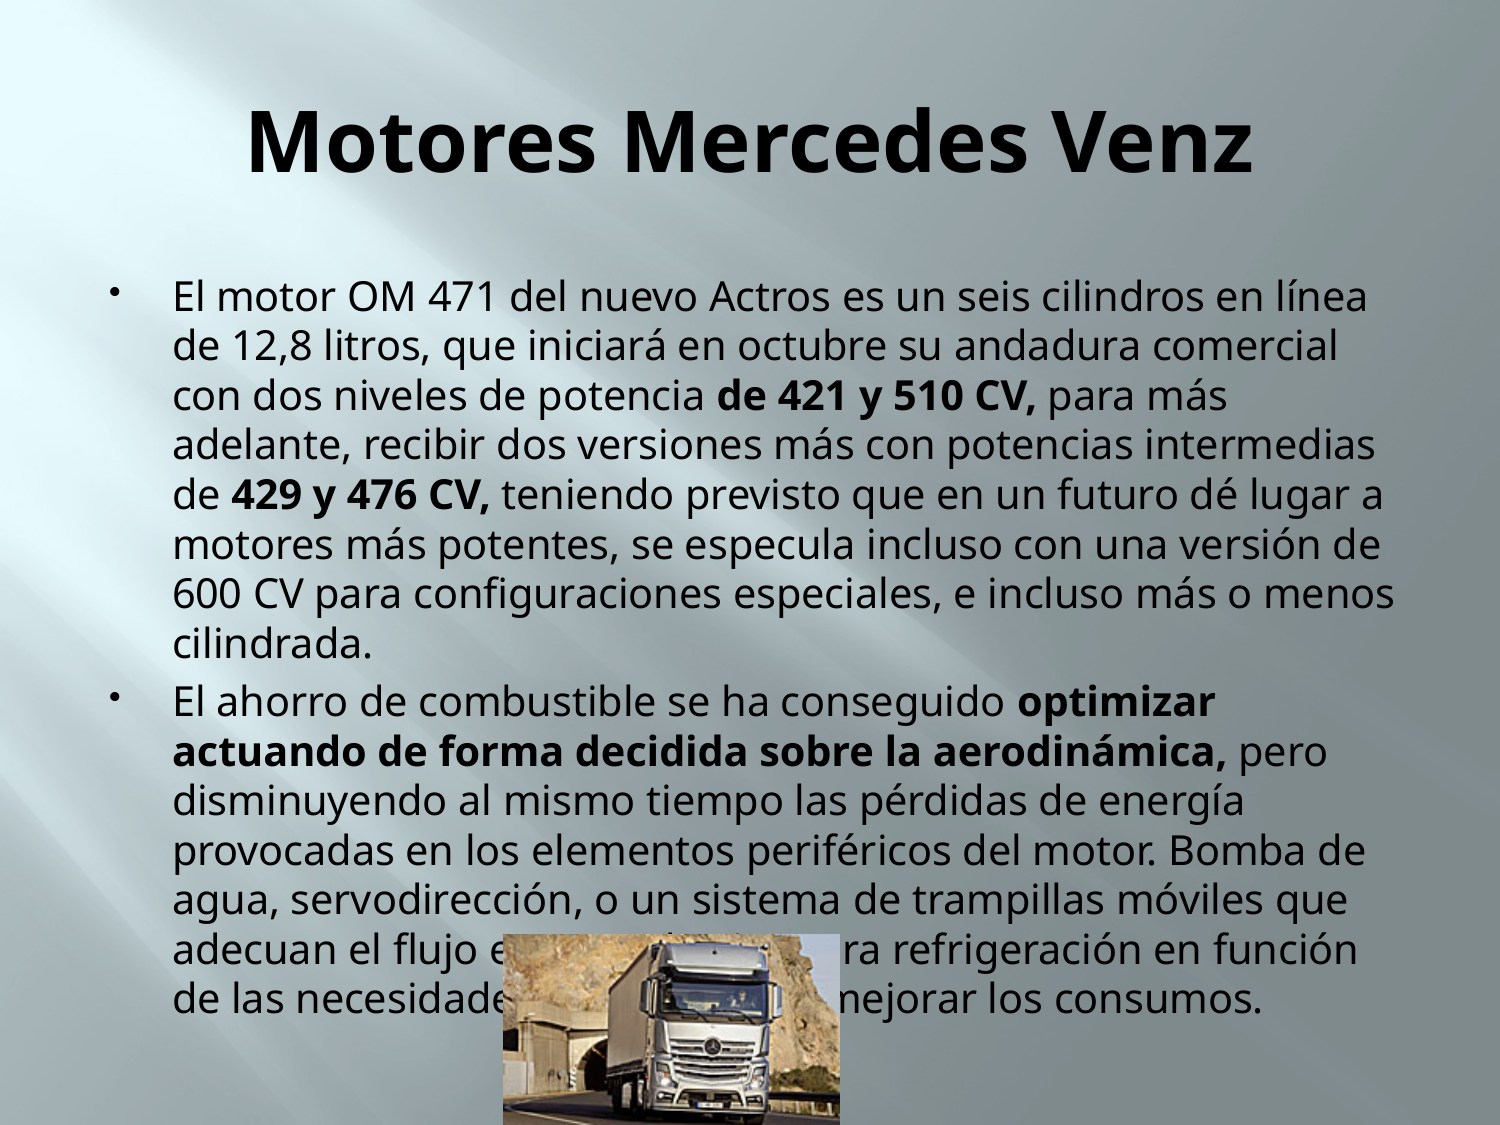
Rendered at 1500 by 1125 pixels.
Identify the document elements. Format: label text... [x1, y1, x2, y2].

picture [503, 934, 840, 1125]
list El motor OM 471 del nuevo Actros es un seis cilindros en línea de 12,8 litros, que iniciará en octubre su andadura comercial con dos niveles de potencia de 421 y 510 CV, para más adelante, recibir dos versiones más con potencias intermedias de 429 y 476 CV, teniendo previsto que en un futuro dé lugar a motores más potentes, se especula incluso con una versión de 600 CV para configuraciones especiales, e incluso más o menos cilindrada. El ahorro de combustible se ha conseguido optimizar actuando de forma decidida sobre la aerodinámica, pero disminuyendo al mismo tiempo las pérdidas de energía provocadas en los elementos periféricos del motor. Bomba de agua, servodirección, o un sistema de trampillas móviles que adecuan el flujo externo de aire para refrigeración en función de las necesidades contribuyen a mejorar los consumos. [75, 262, 1425, 1035]
title Motores Mercedes Venz [75, 45, 1425, 233]
